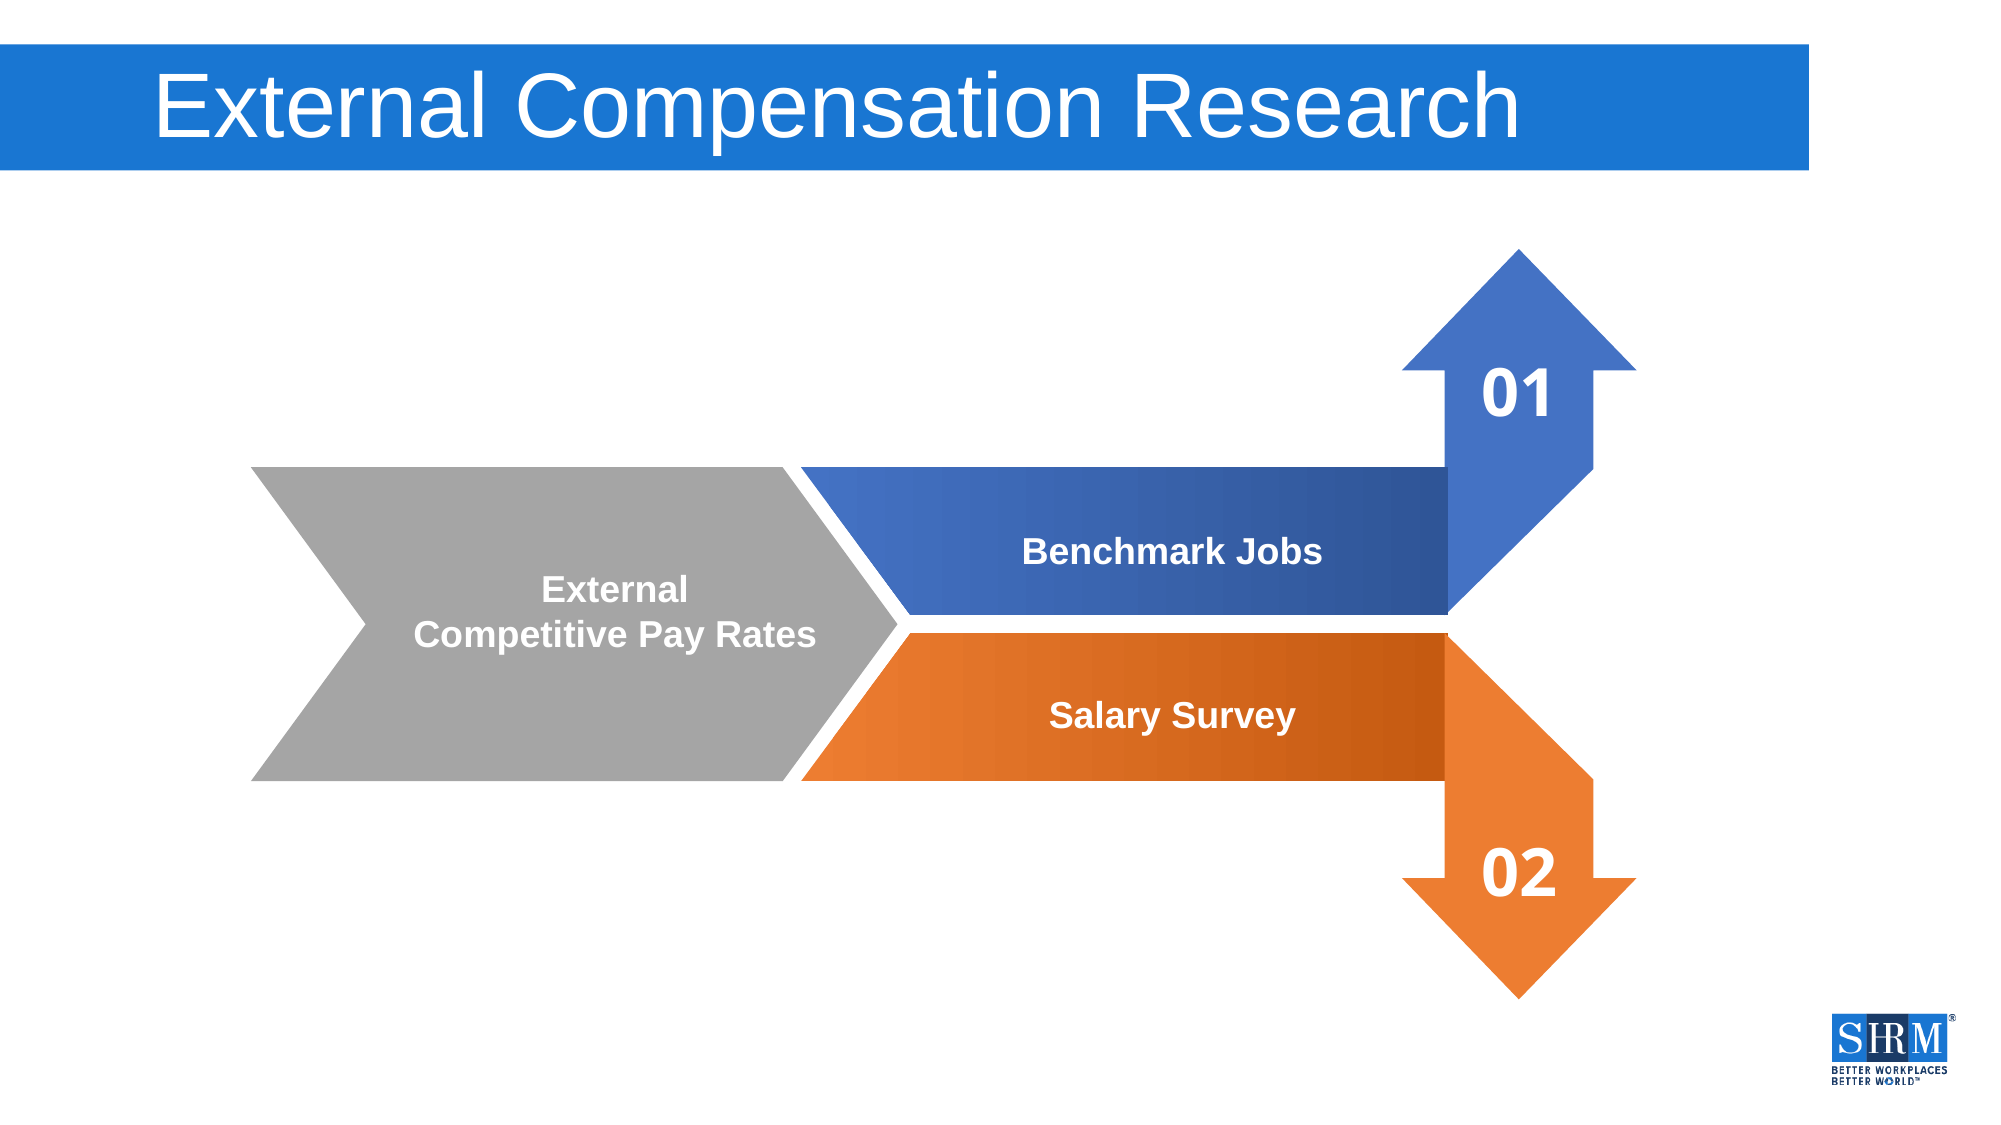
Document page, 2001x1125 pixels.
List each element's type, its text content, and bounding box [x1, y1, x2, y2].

title External Compensation Research [137, 44, 1863, 171]
picture [1832, 1013, 1956, 1085]
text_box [250, 249, 1637, 1000]
